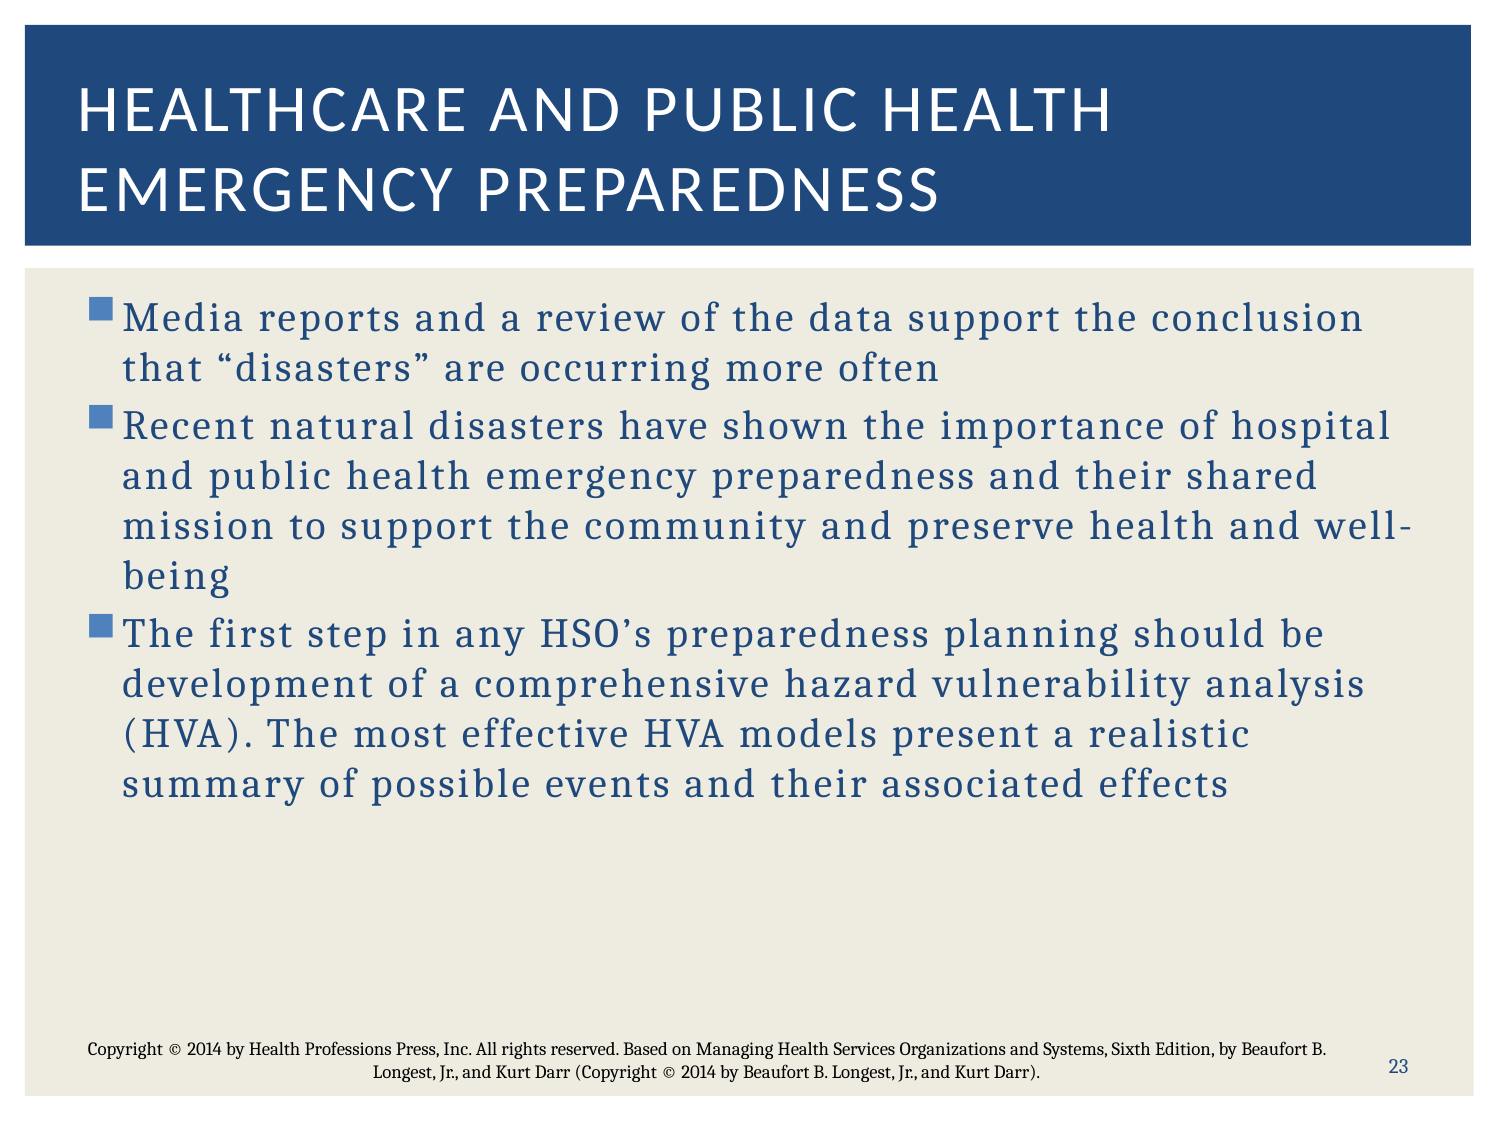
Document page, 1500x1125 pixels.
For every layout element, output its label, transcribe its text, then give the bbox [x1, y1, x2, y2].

title Healthcare and Public Health Emergency Preparedness [62, 58, 1438, 232]
list Media reports and a review of the data support the conclusion that “disasters” are occurring more often Recent natural disasters have shown the importance of hospital and public health emergency preparedness and their shared mission to support the community and preserve health and well-being The first step in any HSO’s preparedness planning should be development of a comprehensive hazard vulnerability analysis (HVA). The most effective HVA models present a realistic summary of possible events and their associated effects [62, 281, 1442, 1005]
slide_number 23 [1349, 1041, 1448, 1089]
